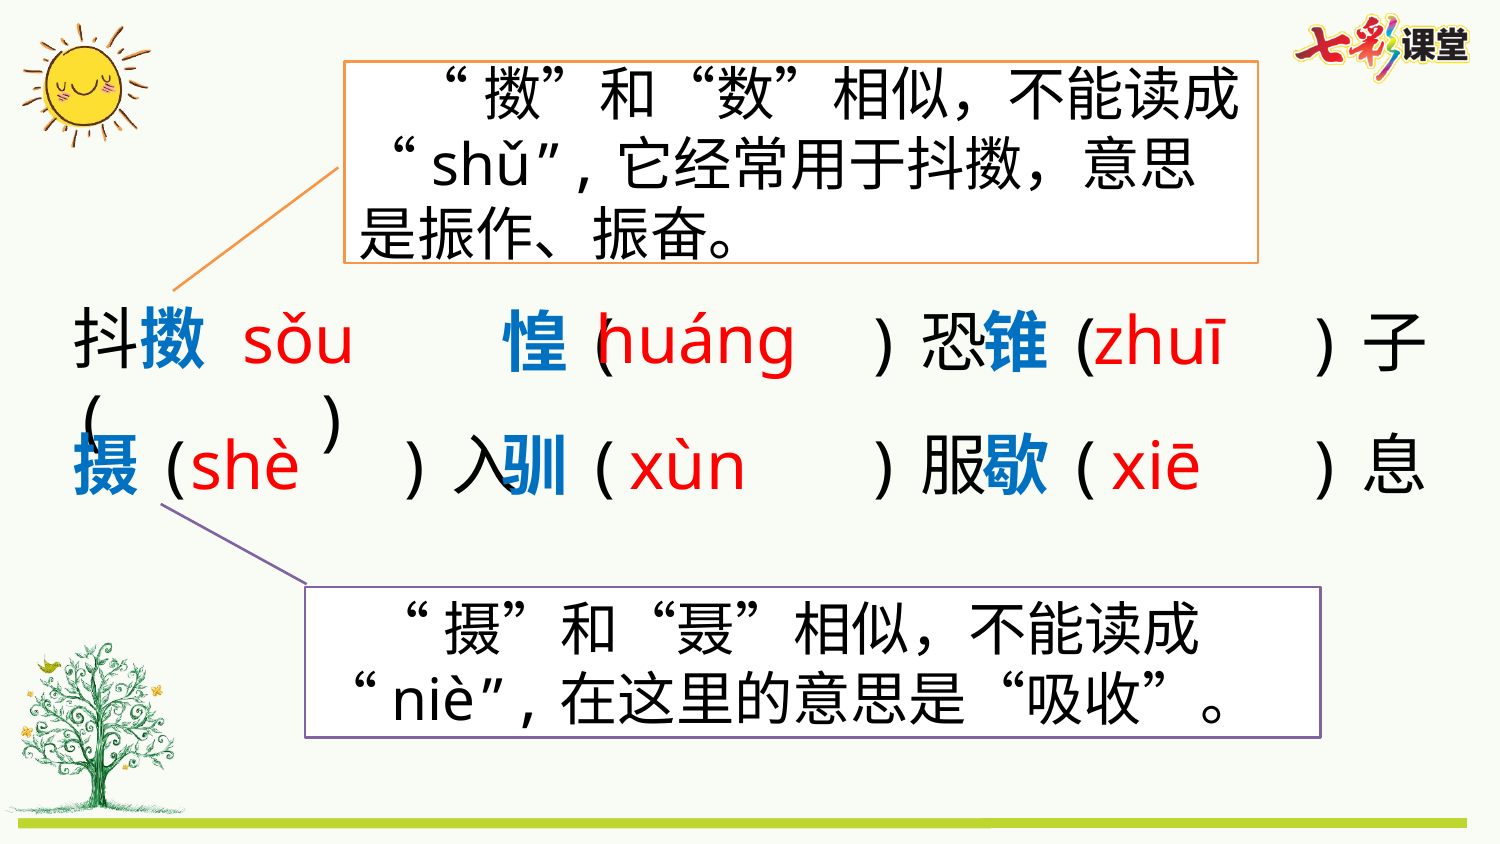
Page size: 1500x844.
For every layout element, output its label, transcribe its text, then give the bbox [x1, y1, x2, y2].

text_box 抖擞( ) [58, 289, 514, 415]
text_box 锥( )子 [967, 291, 1448, 387]
text_box 驯( )服 [486, 415, 615, 510]
text_box “摄”和“聂”相似，不能读成“niè”,在这里的意思是“吸收”。 [160, 502, 1322, 739]
text_box shè [175, 415, 360, 510]
text_box “擞”和“数”相似，不能读成“shǔ”,它经常用于抖擞，意思是振作、振奋。 [172, 166, 340, 292]
text_box 摄( )入 [58, 415, 175, 510]
text_box sǒu [227, 289, 414, 385]
text_box 歇( )息 [967, 415, 1097, 510]
text_box “擞”和“数”相似，不能读成“shǔ”,它经常用于抖擞，意思是振作、振奋。 [343, 60, 1259, 264]
picture [1291, 9, 1472, 87]
text_box 歇( )息 [1257, 415, 1471, 510]
text_box zhuī [1078, 290, 1311, 385]
text_box 驯( )服 [813, 415, 967, 510]
text_box huáng [581, 289, 857, 385]
text_box xùn [615, 415, 813, 510]
text_box 摄( )入 [360, 415, 486, 510]
text_box 惶( )恐 [514, 291, 967, 387]
picture [0, 0, 173, 172]
text_box xiē [1097, 415, 1257, 510]
picture [0, 608, 1467, 844]
